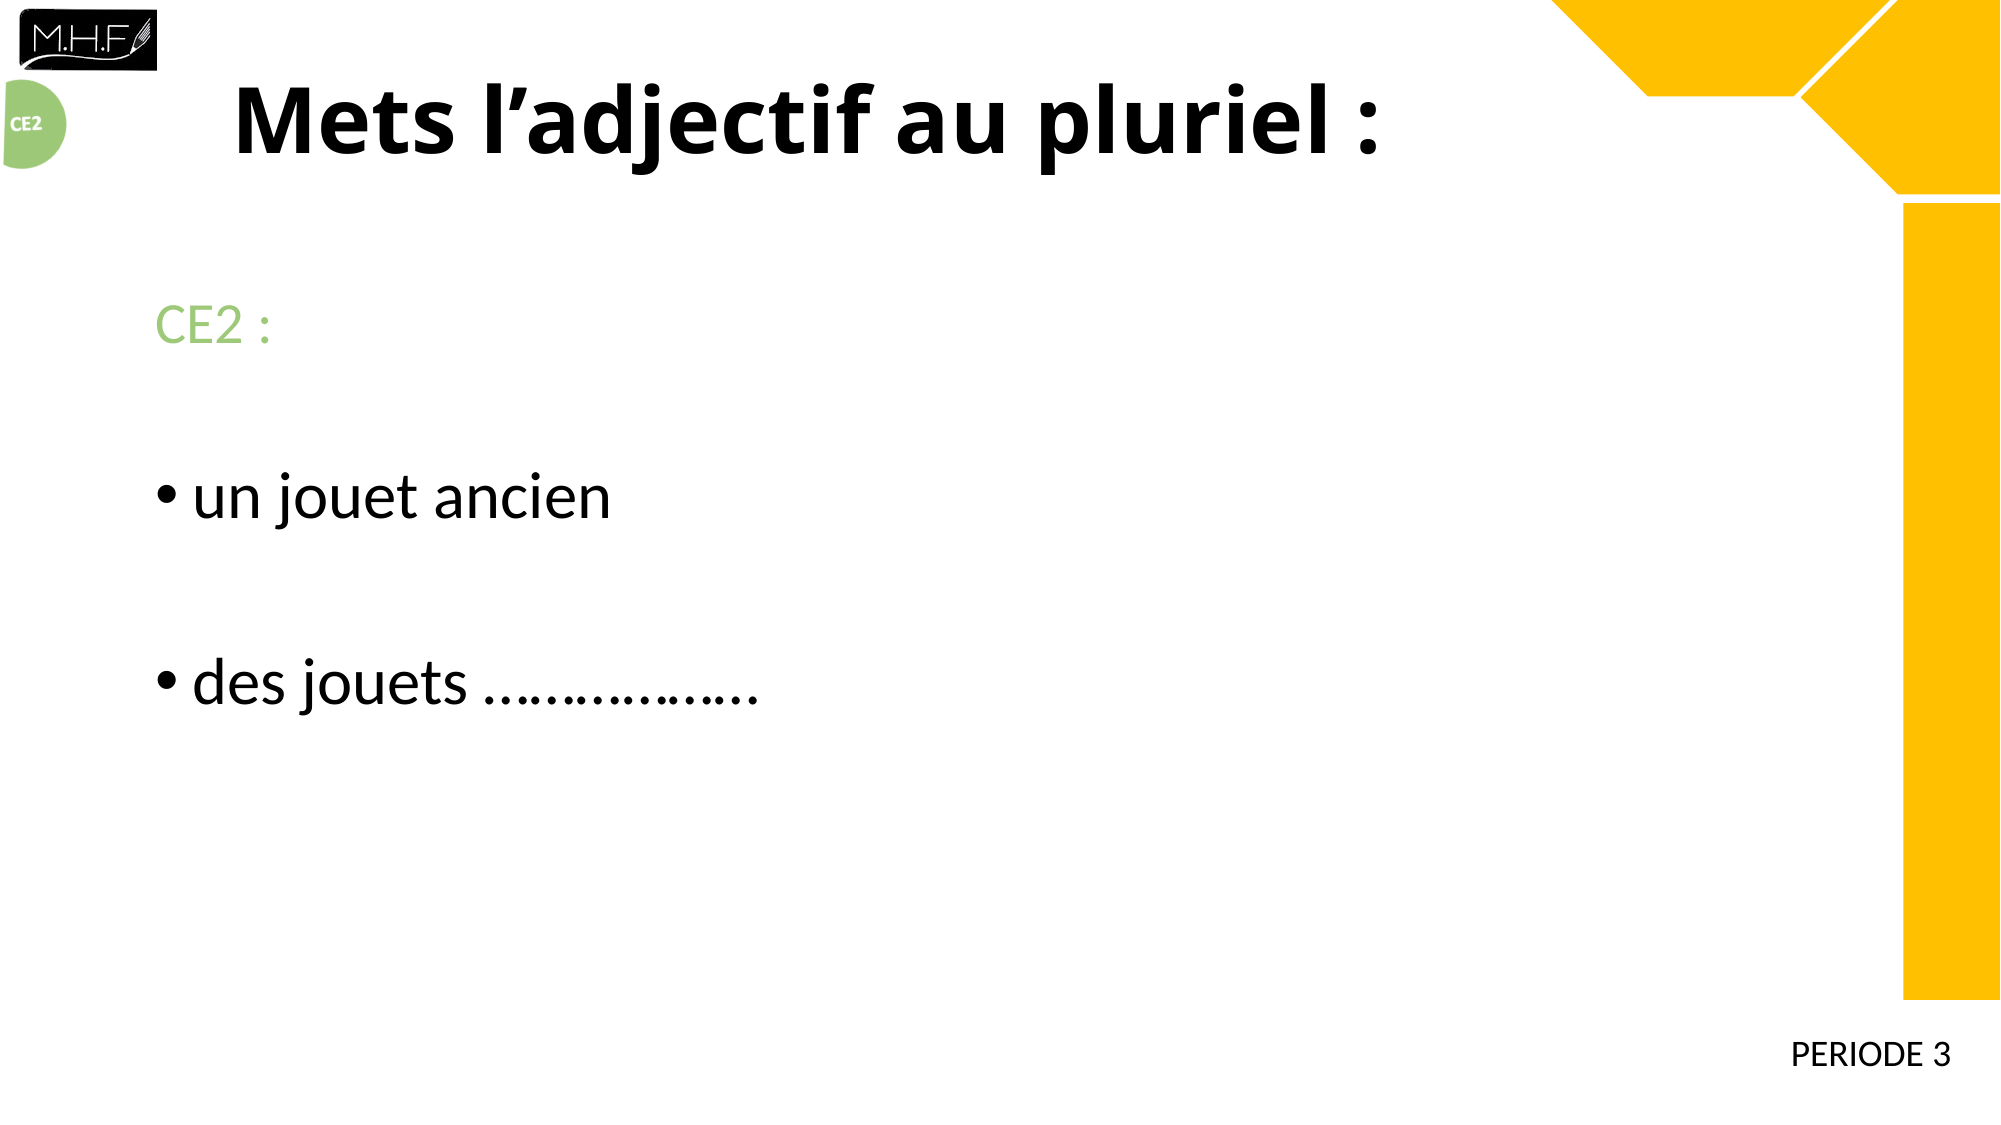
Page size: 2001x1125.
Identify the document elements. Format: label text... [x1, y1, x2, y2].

text_box [1549, 0, 1892, 98]
text_box PERIODE 3 [1362, 1021, 1967, 1125]
title Mets l’adjectif au pluriel : [216, 15, 1763, 233]
text_box [1799, 0, 2000, 196]
picture [0, 7, 157, 207]
text_box CE2 : un jouet ancien des jouets ……………… [140, 286, 962, 1000]
text_box [1902, 202, 2000, 1001]
